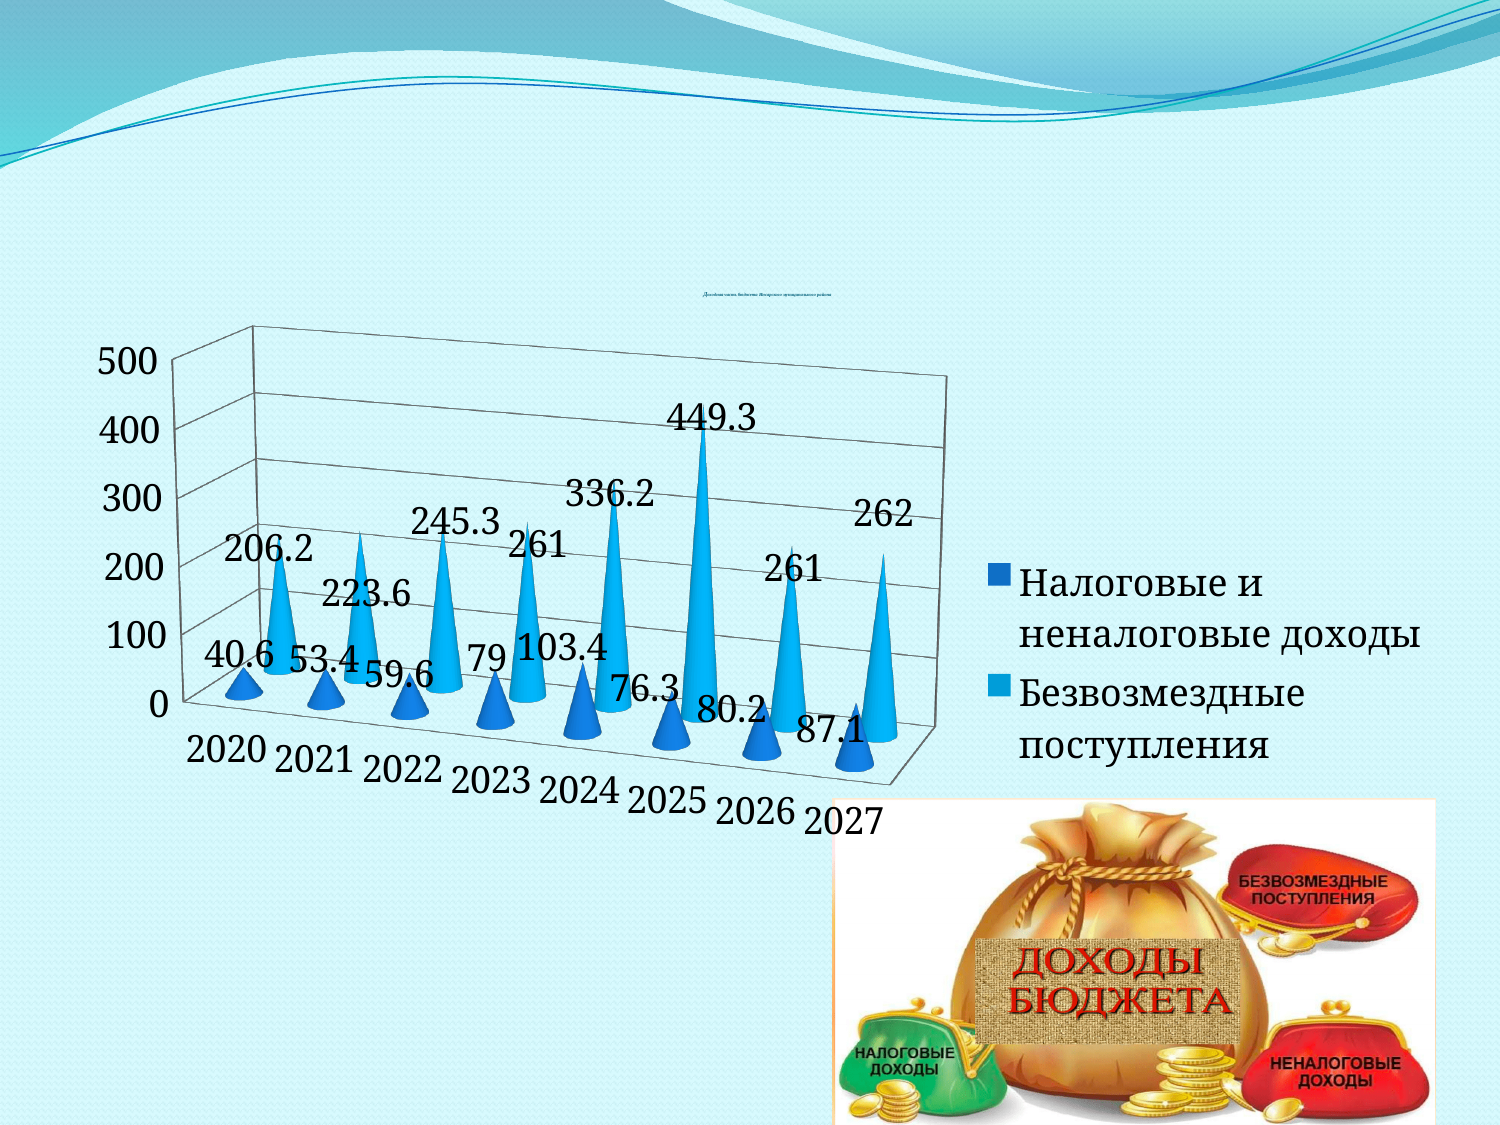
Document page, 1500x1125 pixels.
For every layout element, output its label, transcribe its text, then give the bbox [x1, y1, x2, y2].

chart [41, 302, 1448, 1023]
title Доходная часть бюджета Инсарского муниципального района [112, 137, 1424, 301]
picture [832, 1033, 1436, 1125]
